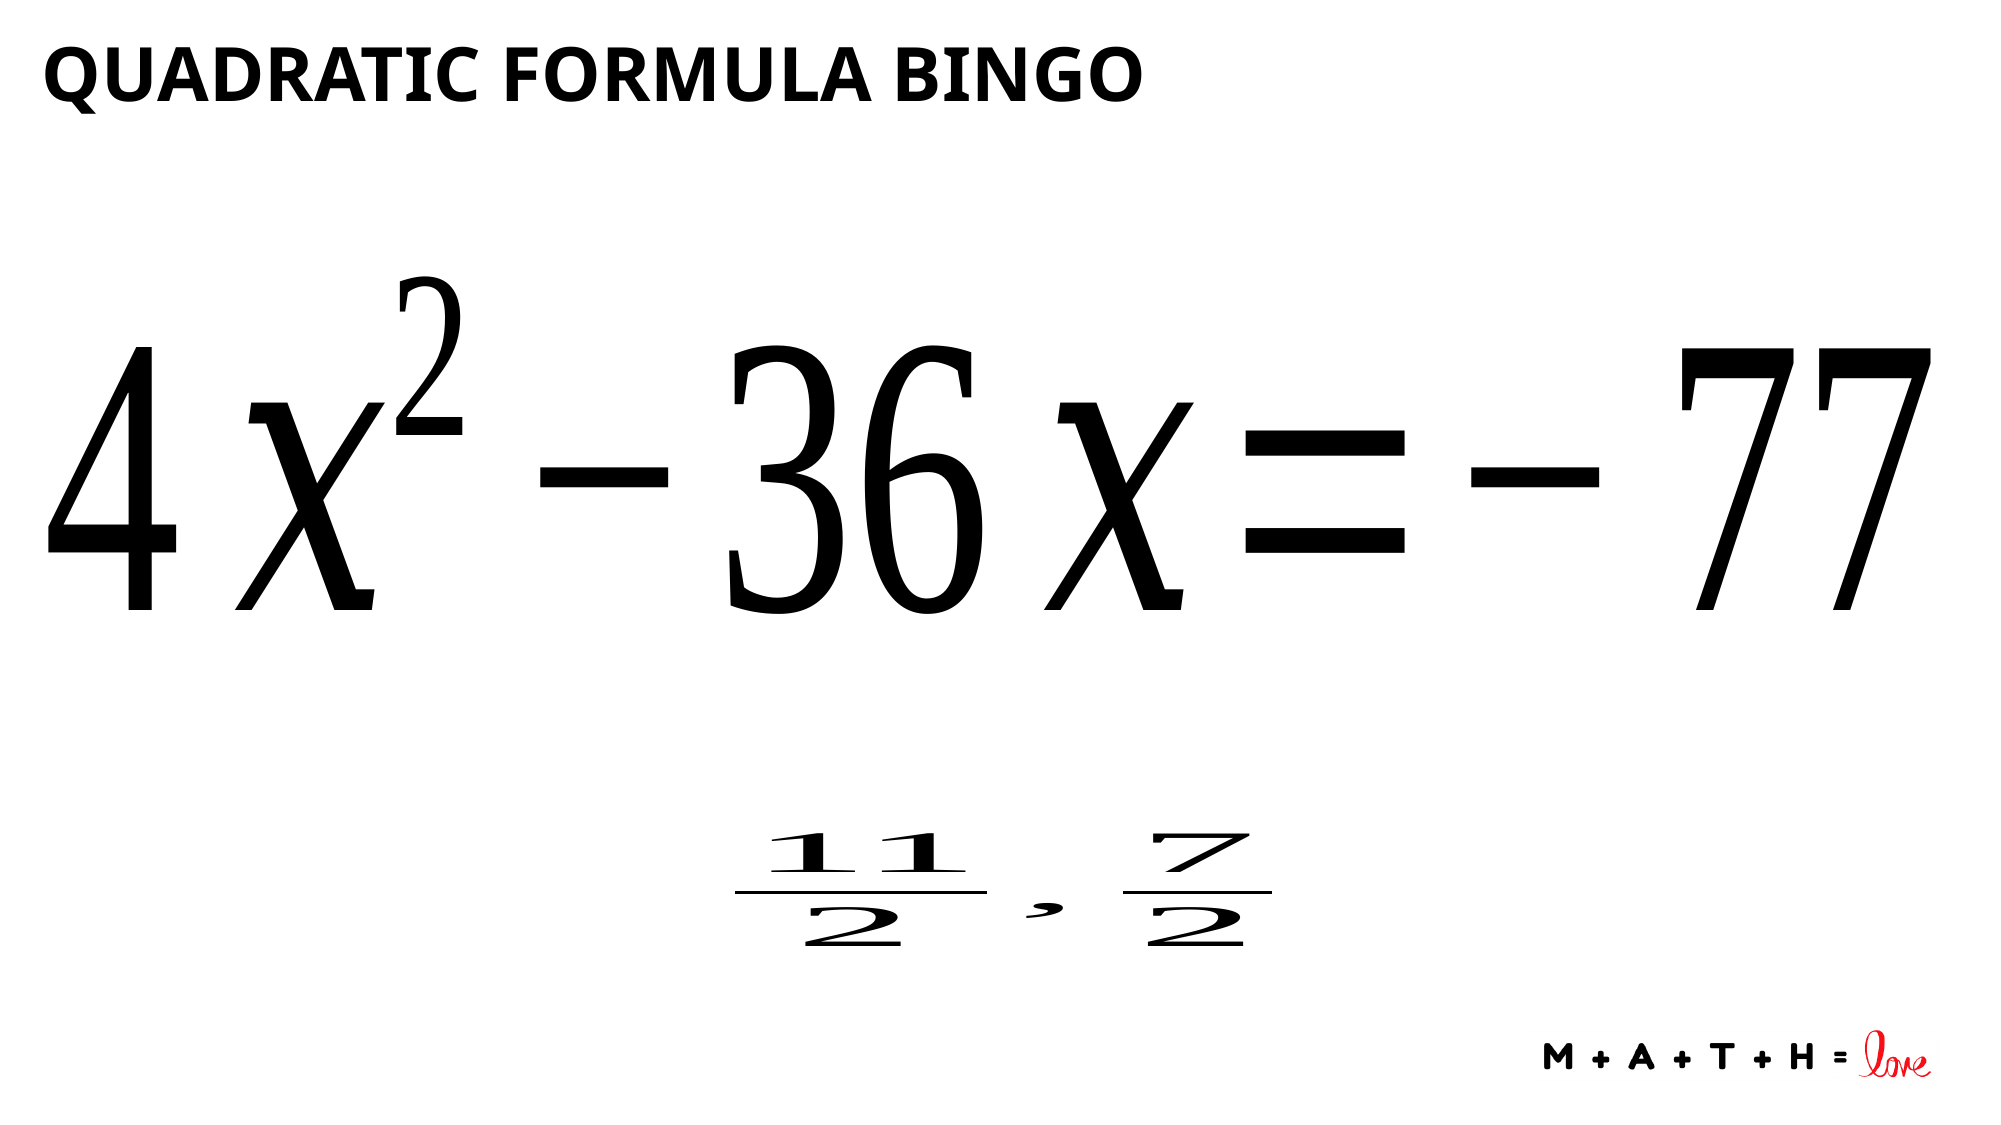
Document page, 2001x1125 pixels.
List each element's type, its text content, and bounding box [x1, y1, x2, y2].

text_box QUADRATIC FORMULA BINGO [27, 18, 1323, 124]
picture [1528, 1026, 1941, 1082]
